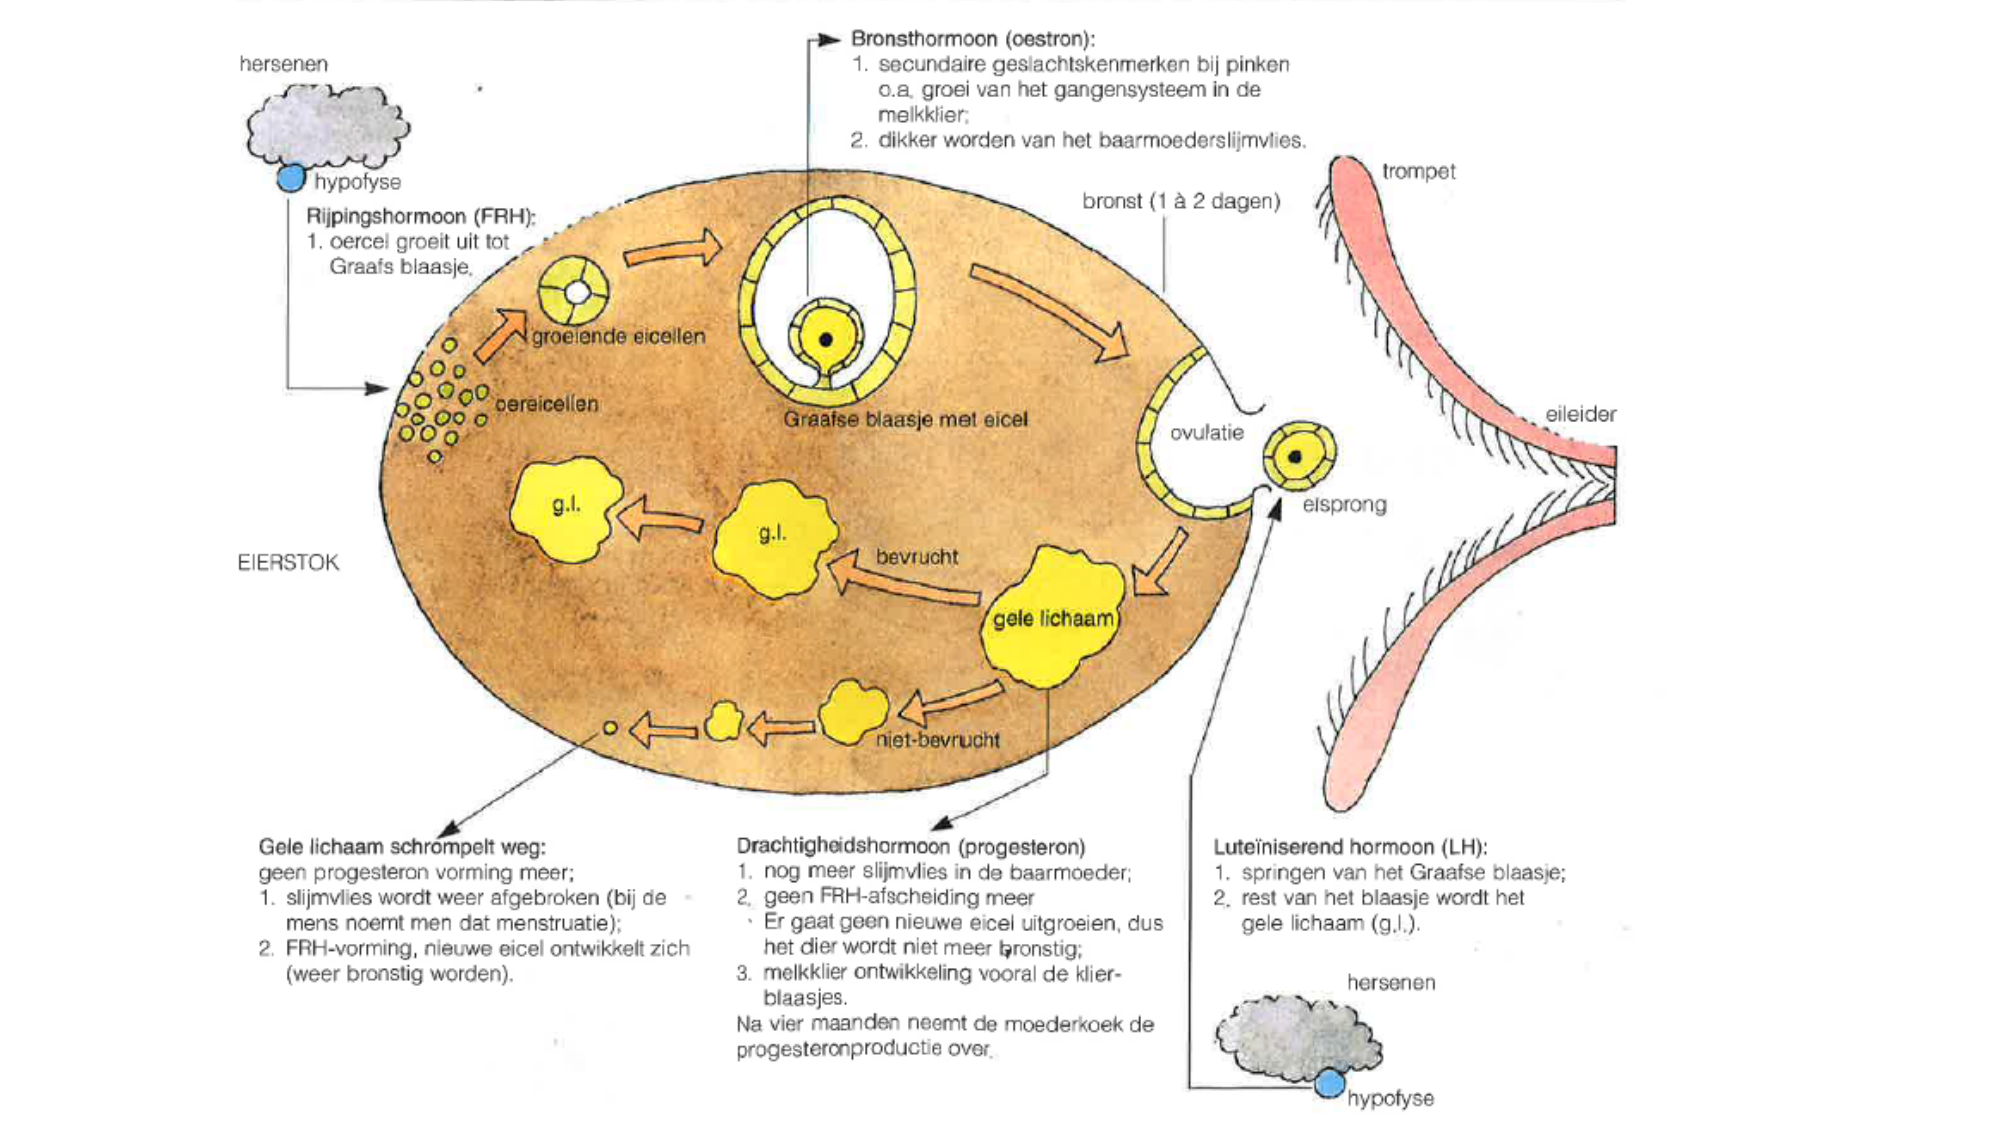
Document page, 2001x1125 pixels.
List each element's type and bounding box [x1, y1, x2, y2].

picture [223, 0, 1675, 1125]
